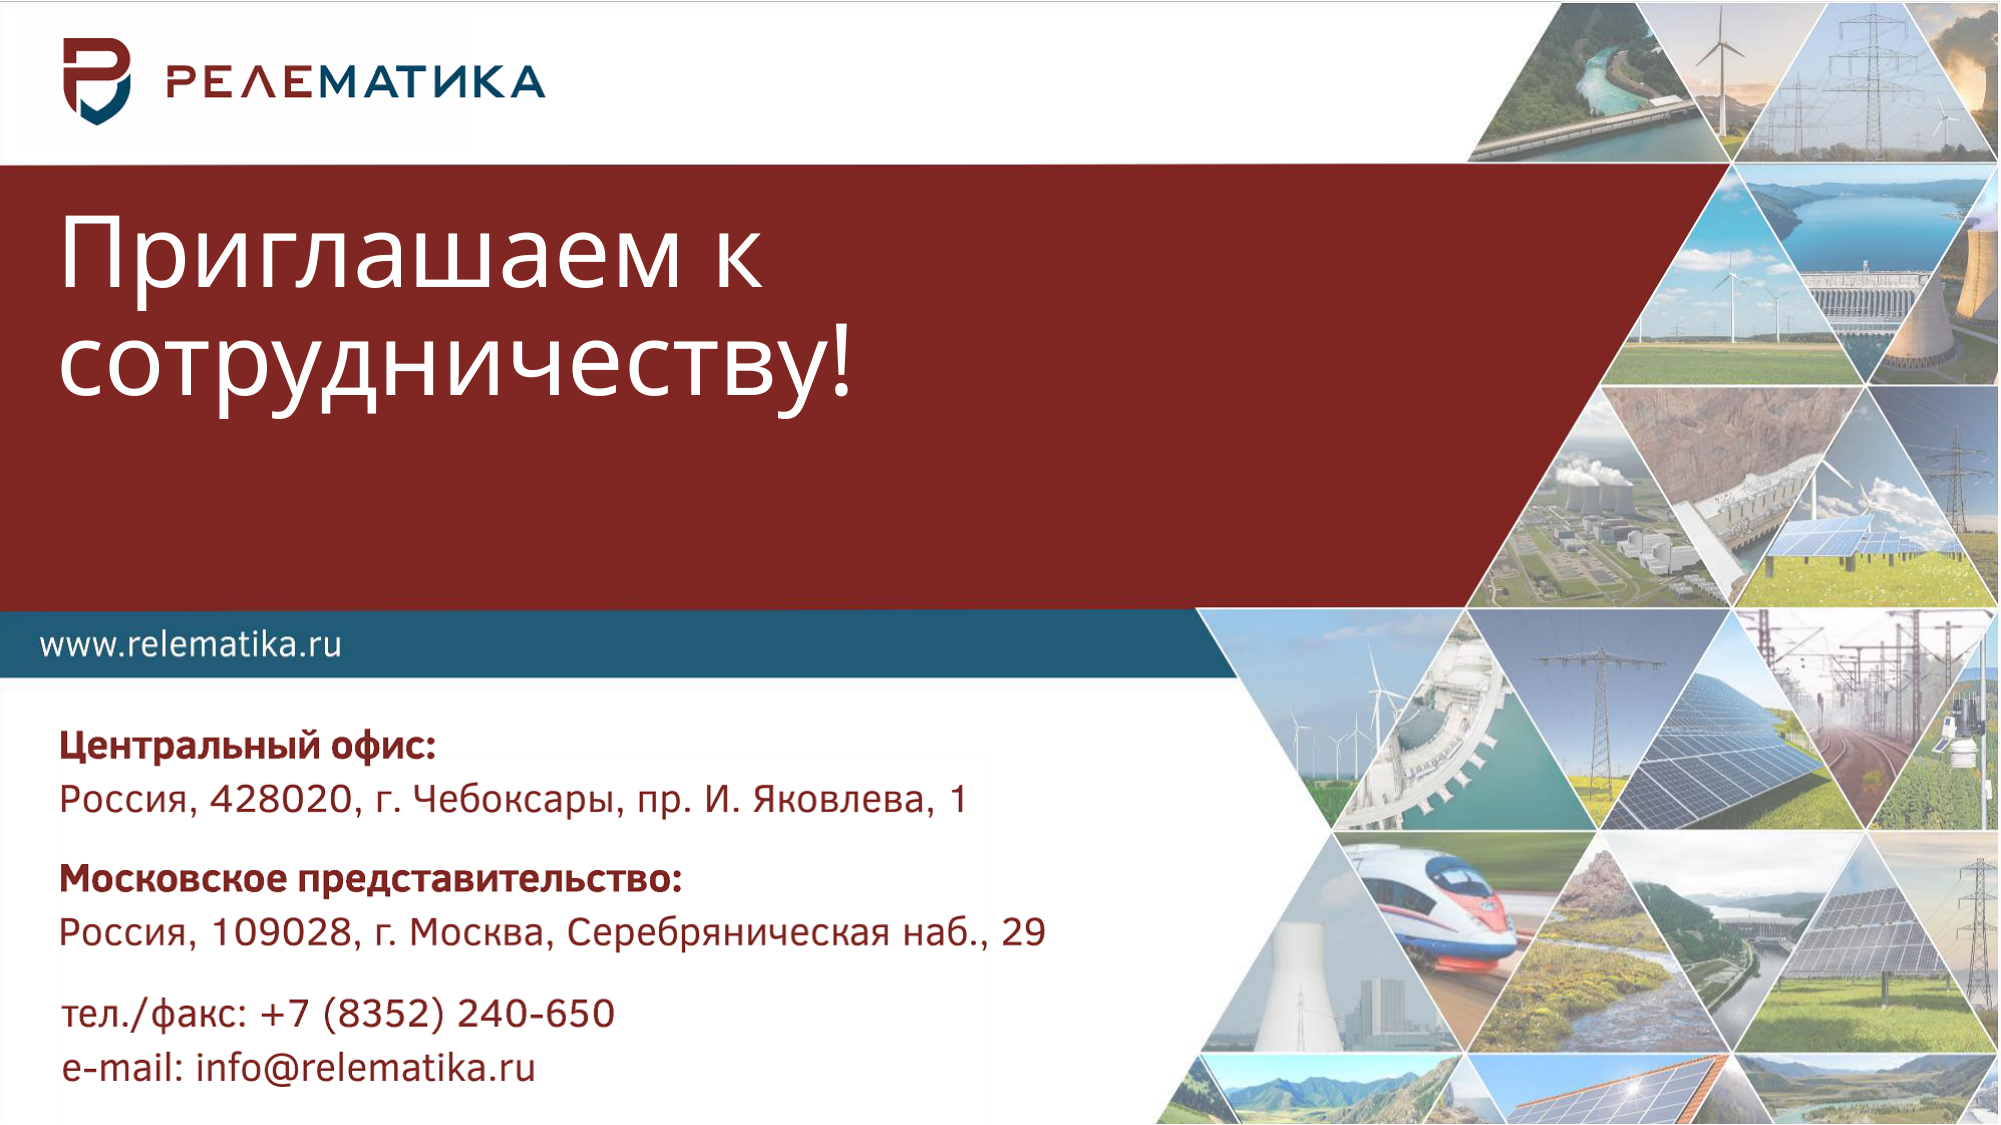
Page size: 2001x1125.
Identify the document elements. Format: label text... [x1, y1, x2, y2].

title Приглашаем к сотрудничеству! [41, 307, 1542, 425]
picture [0, 1, 2001, 1124]
